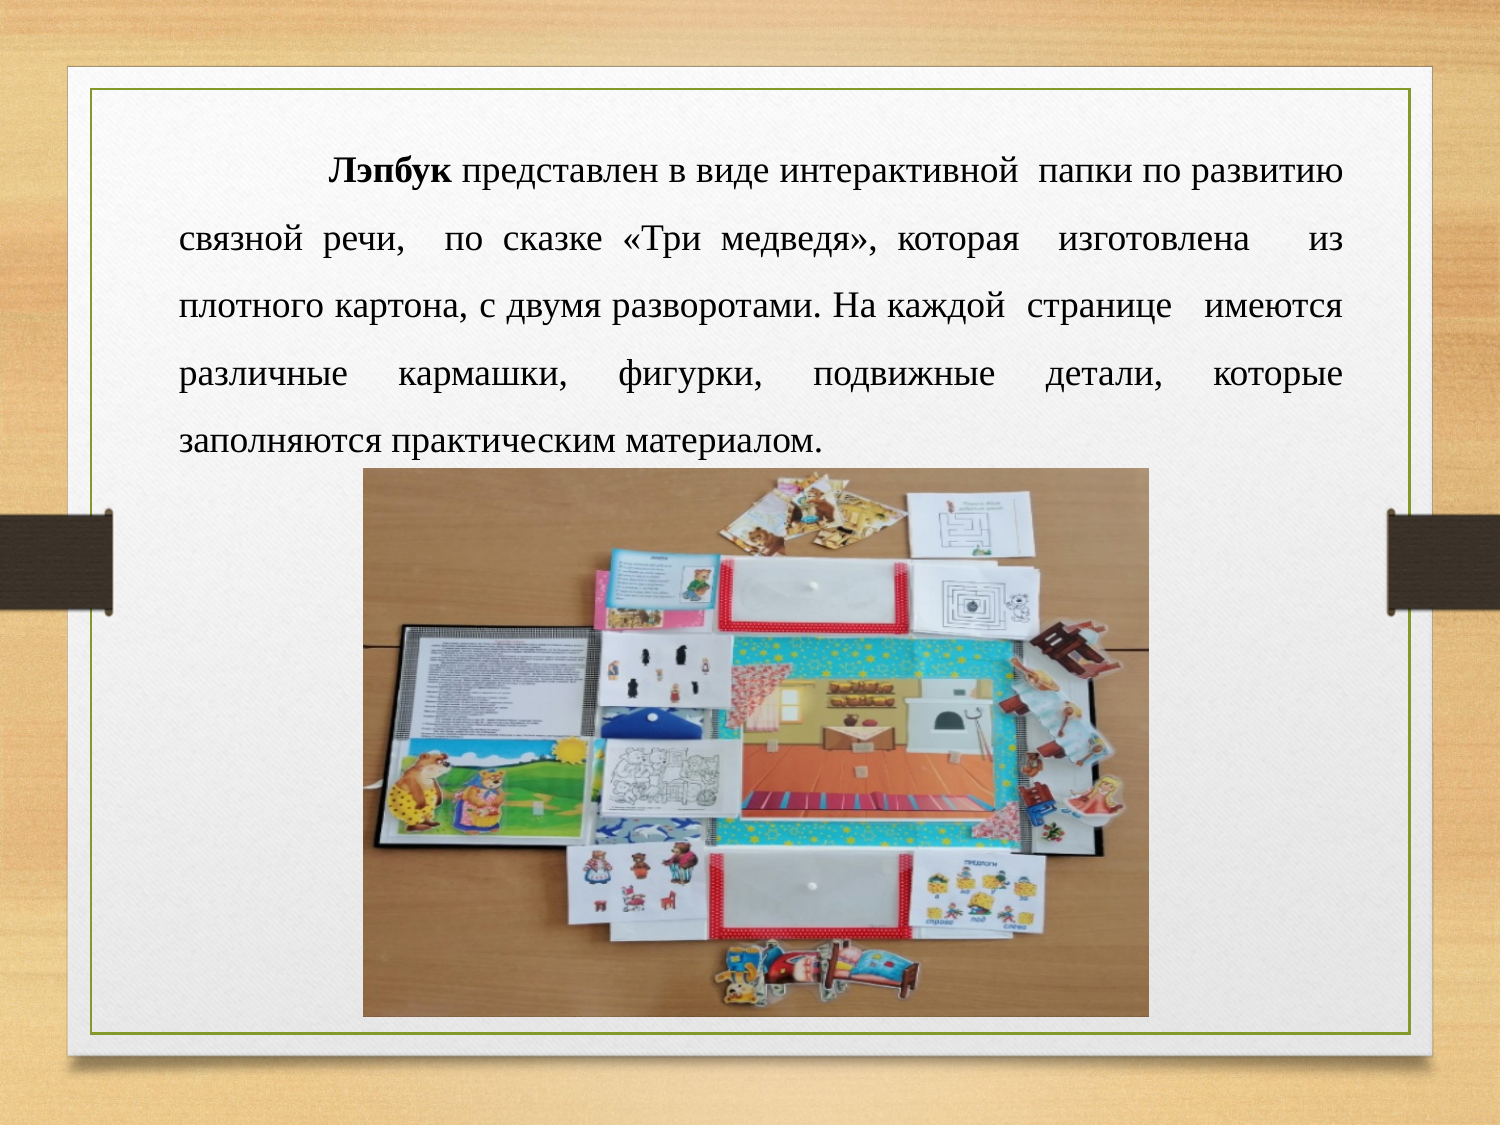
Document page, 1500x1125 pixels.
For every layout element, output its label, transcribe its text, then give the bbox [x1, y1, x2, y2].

text_box Лэпбук представлен в виде интерактивной папки по развитию связной речи, по сказке «Три медведя», которая изготовлена из плотного картона, с двумя разворотами. На каждой странице имеются различные кармашки, фигурки, подвижные детали, которые заполняются практическим материалом. [164, 70, 1360, 468]
picture [0, 0, 1500, 1125]
